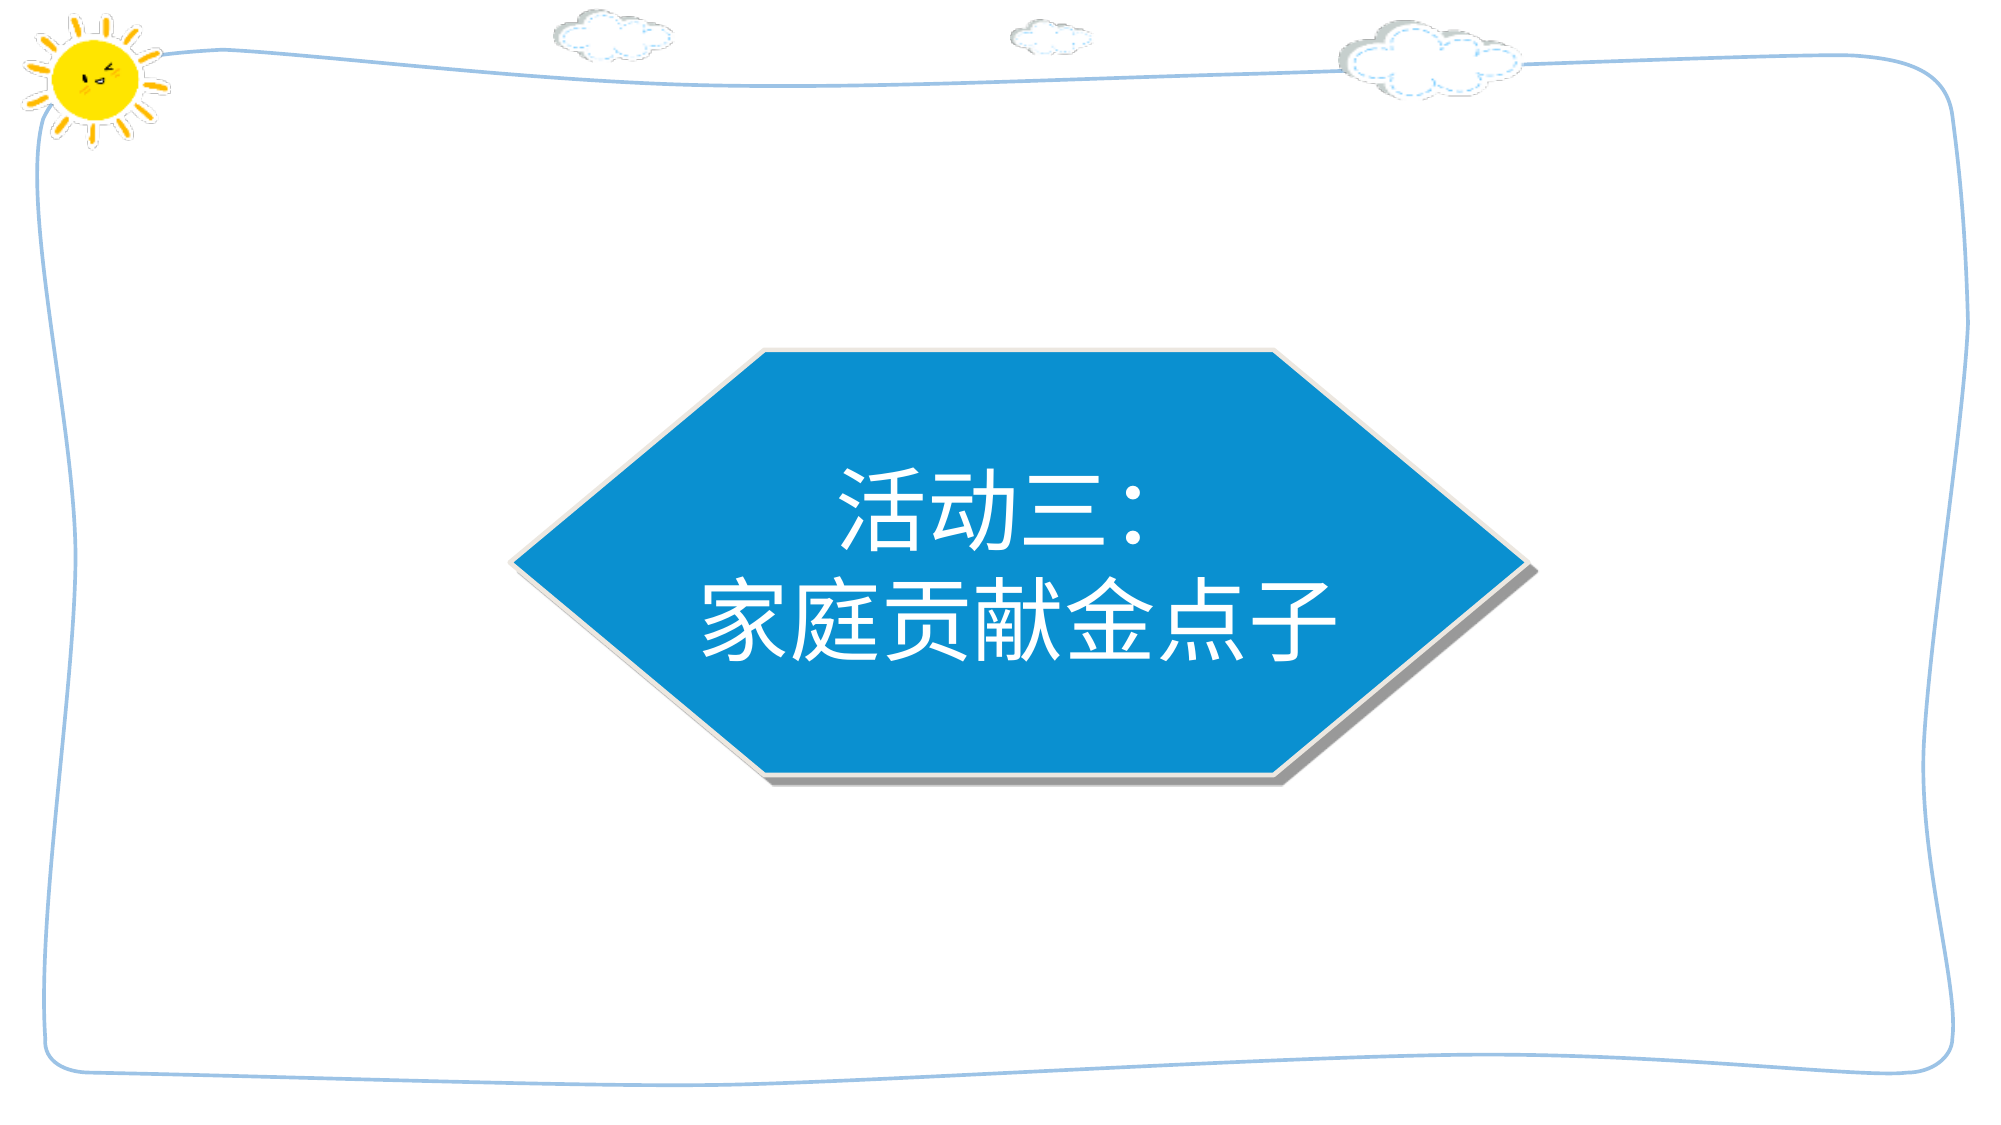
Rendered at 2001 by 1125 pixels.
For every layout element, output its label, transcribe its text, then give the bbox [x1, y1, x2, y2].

picture [1338, 16, 1524, 101]
picture [553, 7, 675, 63]
picture [15, 12, 174, 152]
picture [1010, 18, 1094, 56]
text_box 活动三： 家庭贡献金点子 [509, 349, 1529, 775]
